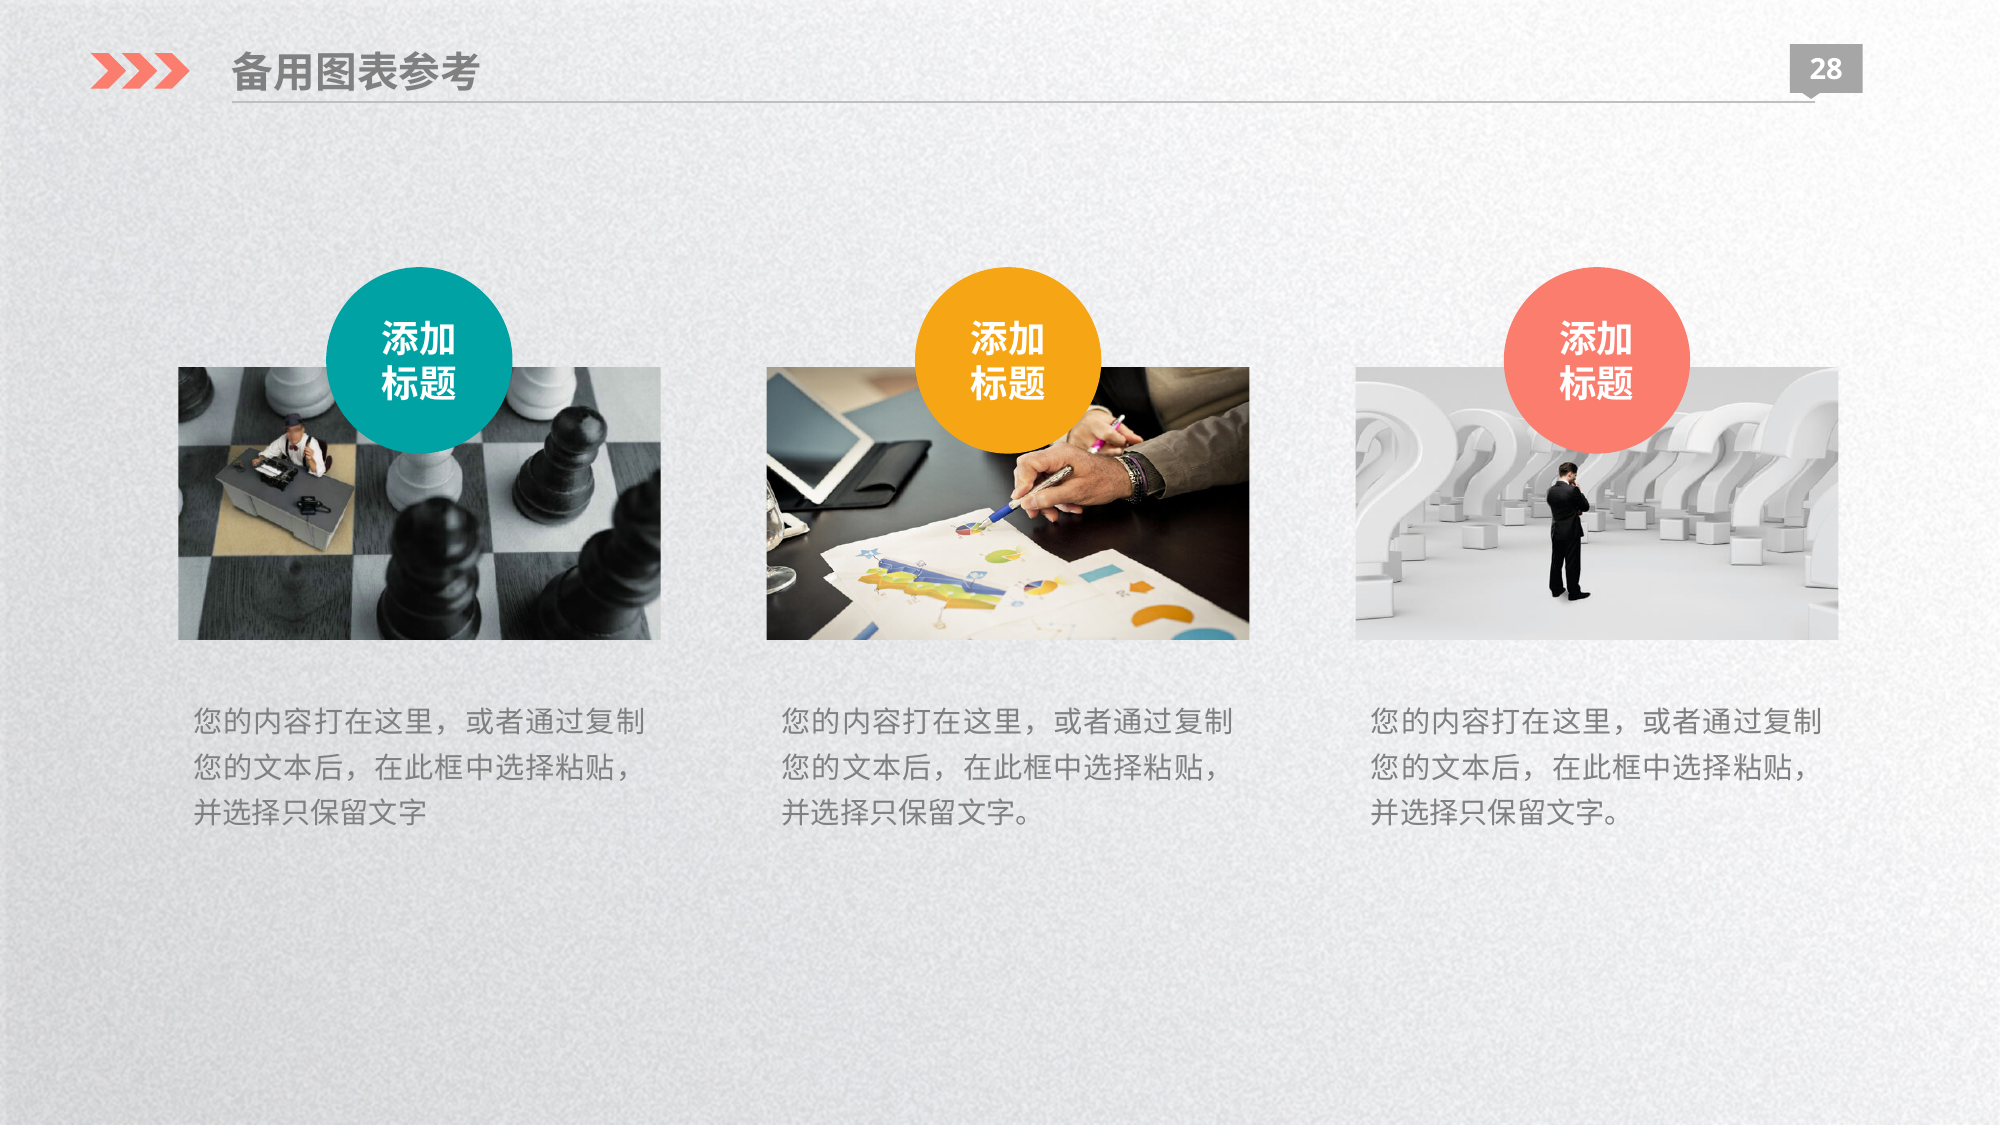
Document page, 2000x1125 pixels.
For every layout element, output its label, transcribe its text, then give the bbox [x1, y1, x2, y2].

text_box 备用图表参考 [220, 39, 599, 102]
text_box [178, 367, 661, 641]
text_box 您的内容打在这里，或者通过复制您的文本后，在此框中选择粘贴，并选择只保留文字。 [766, 685, 1249, 838]
text_box [1787, 42, 1865, 101]
text_box 您的内容打在这里，或者通过复制您的文本后，在此框中选择粘贴，并选择只保留文字 [178, 685, 661, 838]
text_box 您的内容打在这里，或者通过复制您的文本后，在此框中选择粘贴，并选择只保留文字。 [1355, 685, 1838, 838]
text_box 添加标题 [324, 265, 515, 456]
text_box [90, 52, 191, 89]
picture [0, 0, 2000, 1125]
text_box 28 [1789, 44, 1863, 92]
text_box [766, 367, 1250, 641]
text_box [1355, 367, 1839, 641]
text_box 添加标题 [1501, 265, 1693, 456]
text_box 添加标题 [912, 265, 1104, 456]
